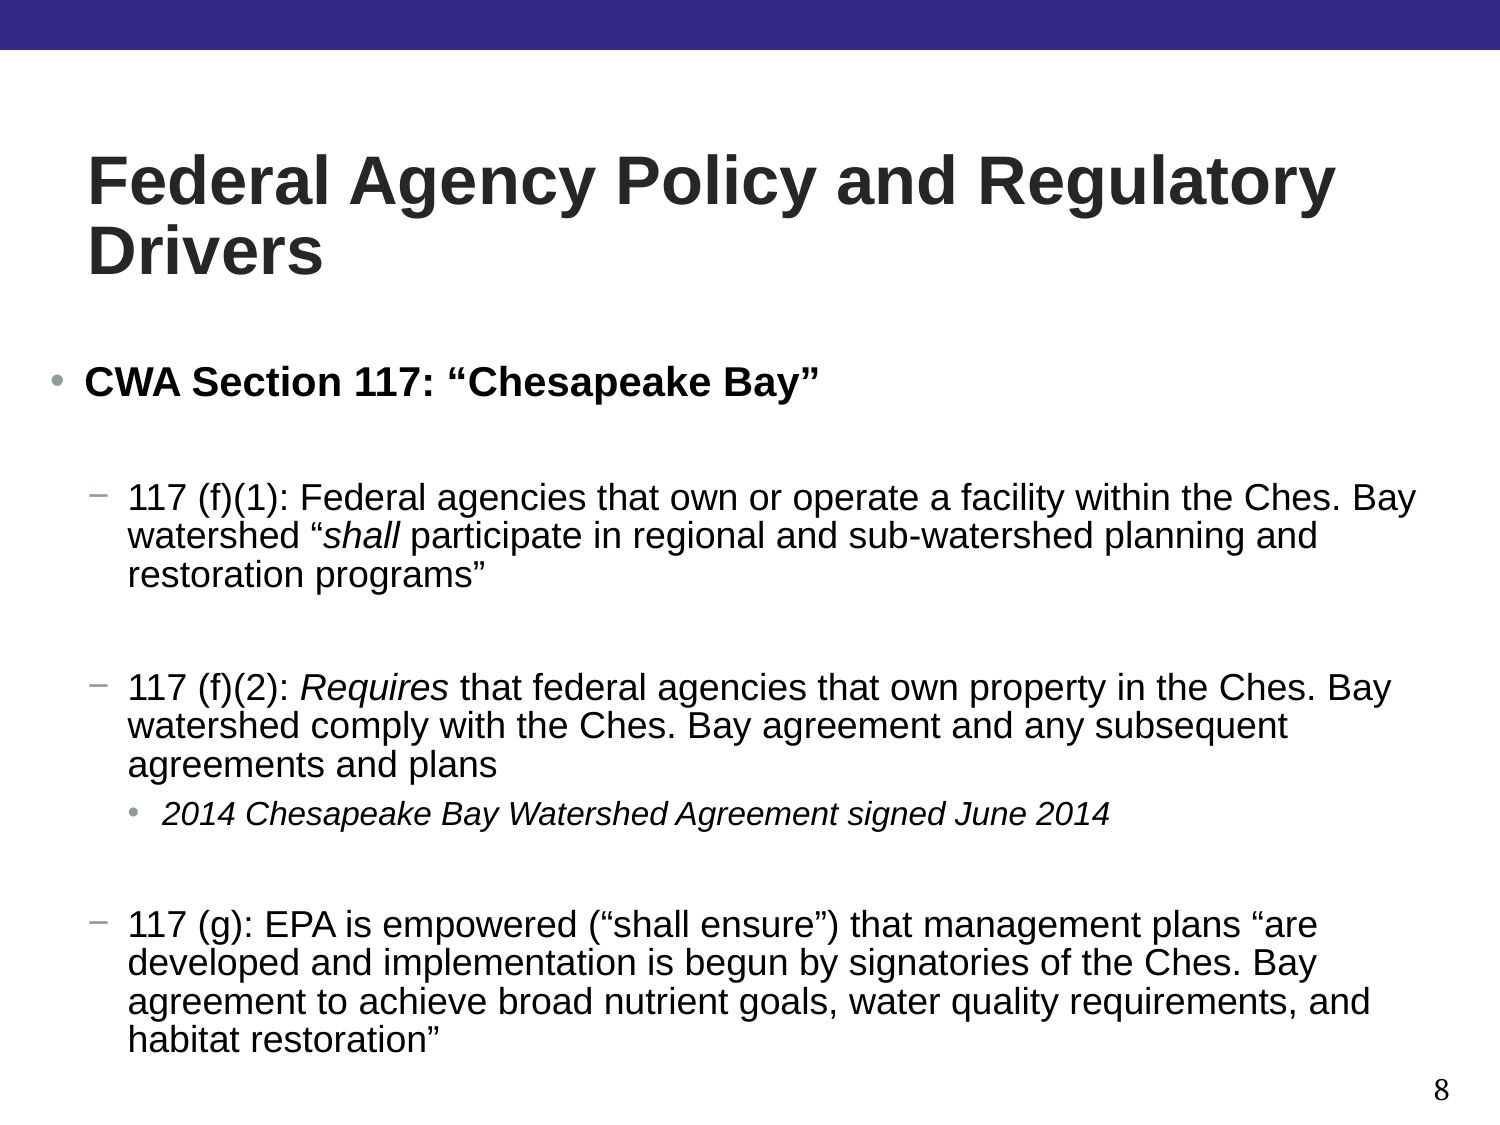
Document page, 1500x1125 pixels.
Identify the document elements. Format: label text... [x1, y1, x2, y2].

list CWA Section 117: “Chesapeake Bay” 117 (f)(1): Federal agencies that own or operate a facility within the Ches. Bay watershed “shall participate in regional and sub-watershed planning and restoration programs” 117 (f)(2): Requires that federal agencies that own property in the Ches. Bay watershed comply with the Ches. Bay agreement and any subsequent agreements and plans 2014 Chesapeake Bay Watershed Agreement signed June 2014 117 (g): EPA is empowered (“shall ensure”) that management plans “are developed and implementation is begun by signatories of the Ches. Bay agreement to achieve broad nutrient goals, water quality requirements, and habitat restoration” [49, 362, 1451, 1125]
title Federal Agency Policy and Regulatory Drivers [87, 162, 1363, 276]
slide_number 8 [1387, 1072, 1450, 1110]
